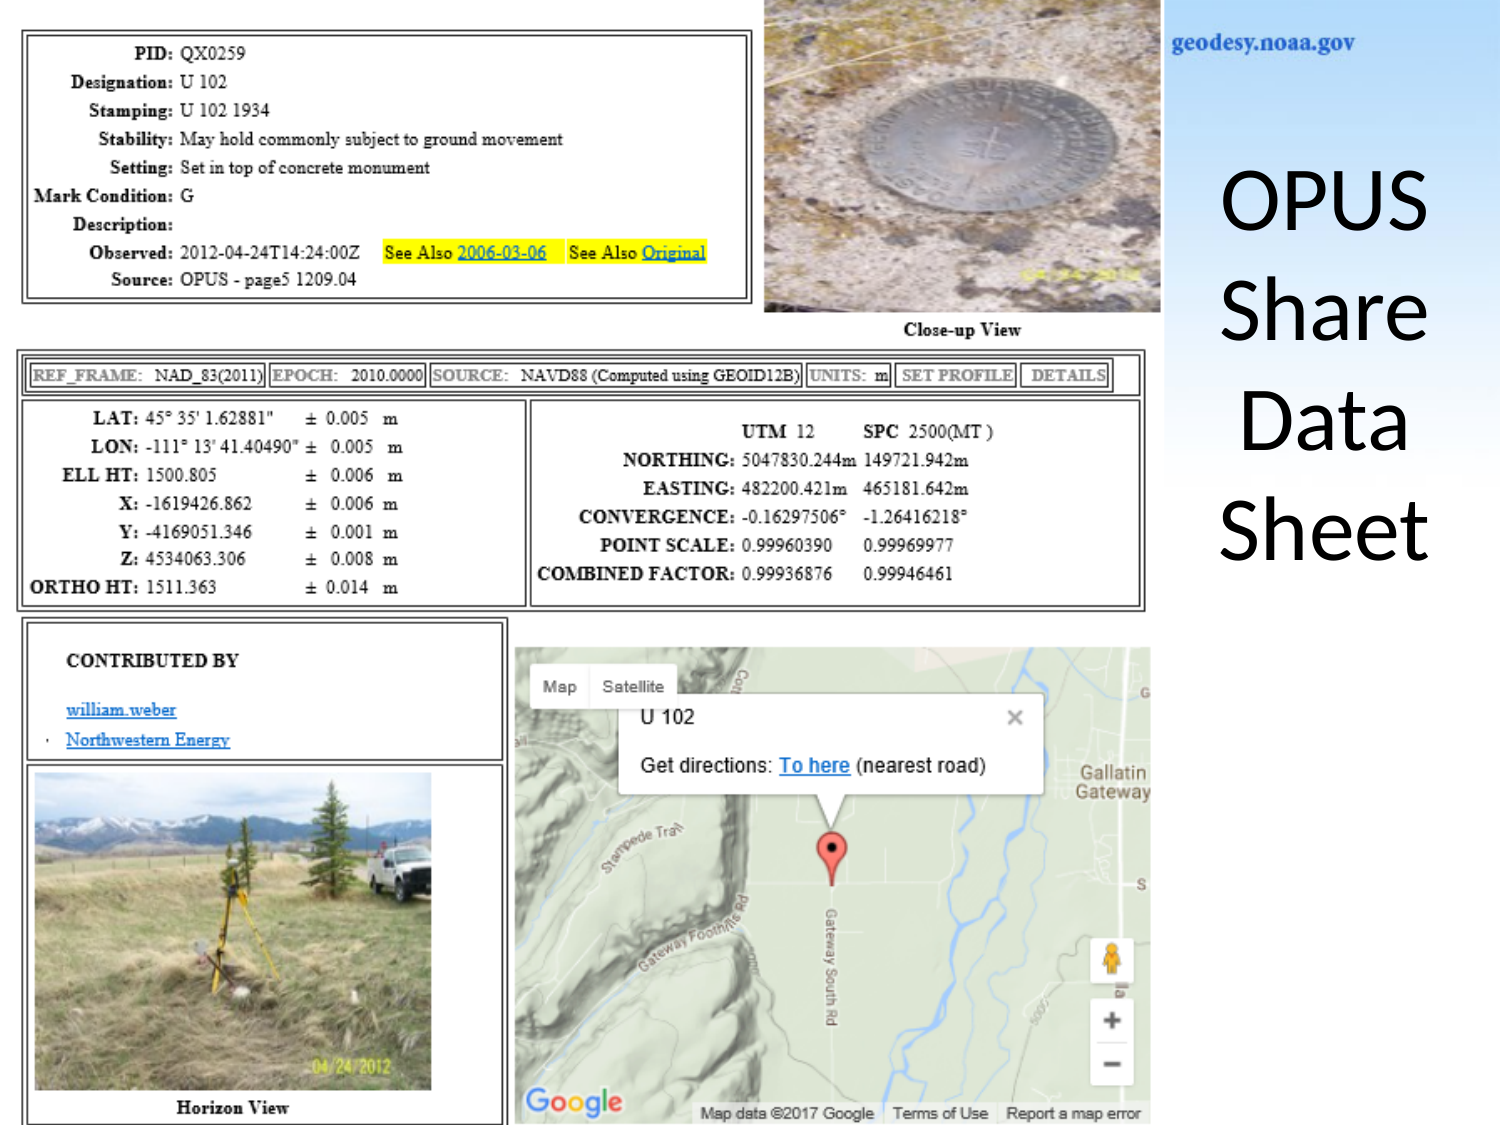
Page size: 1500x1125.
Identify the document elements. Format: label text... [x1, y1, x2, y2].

title OPUS Share Data Sheet [1167, 99, 1500, 618]
picture [0, 0, 1500, 1125]
